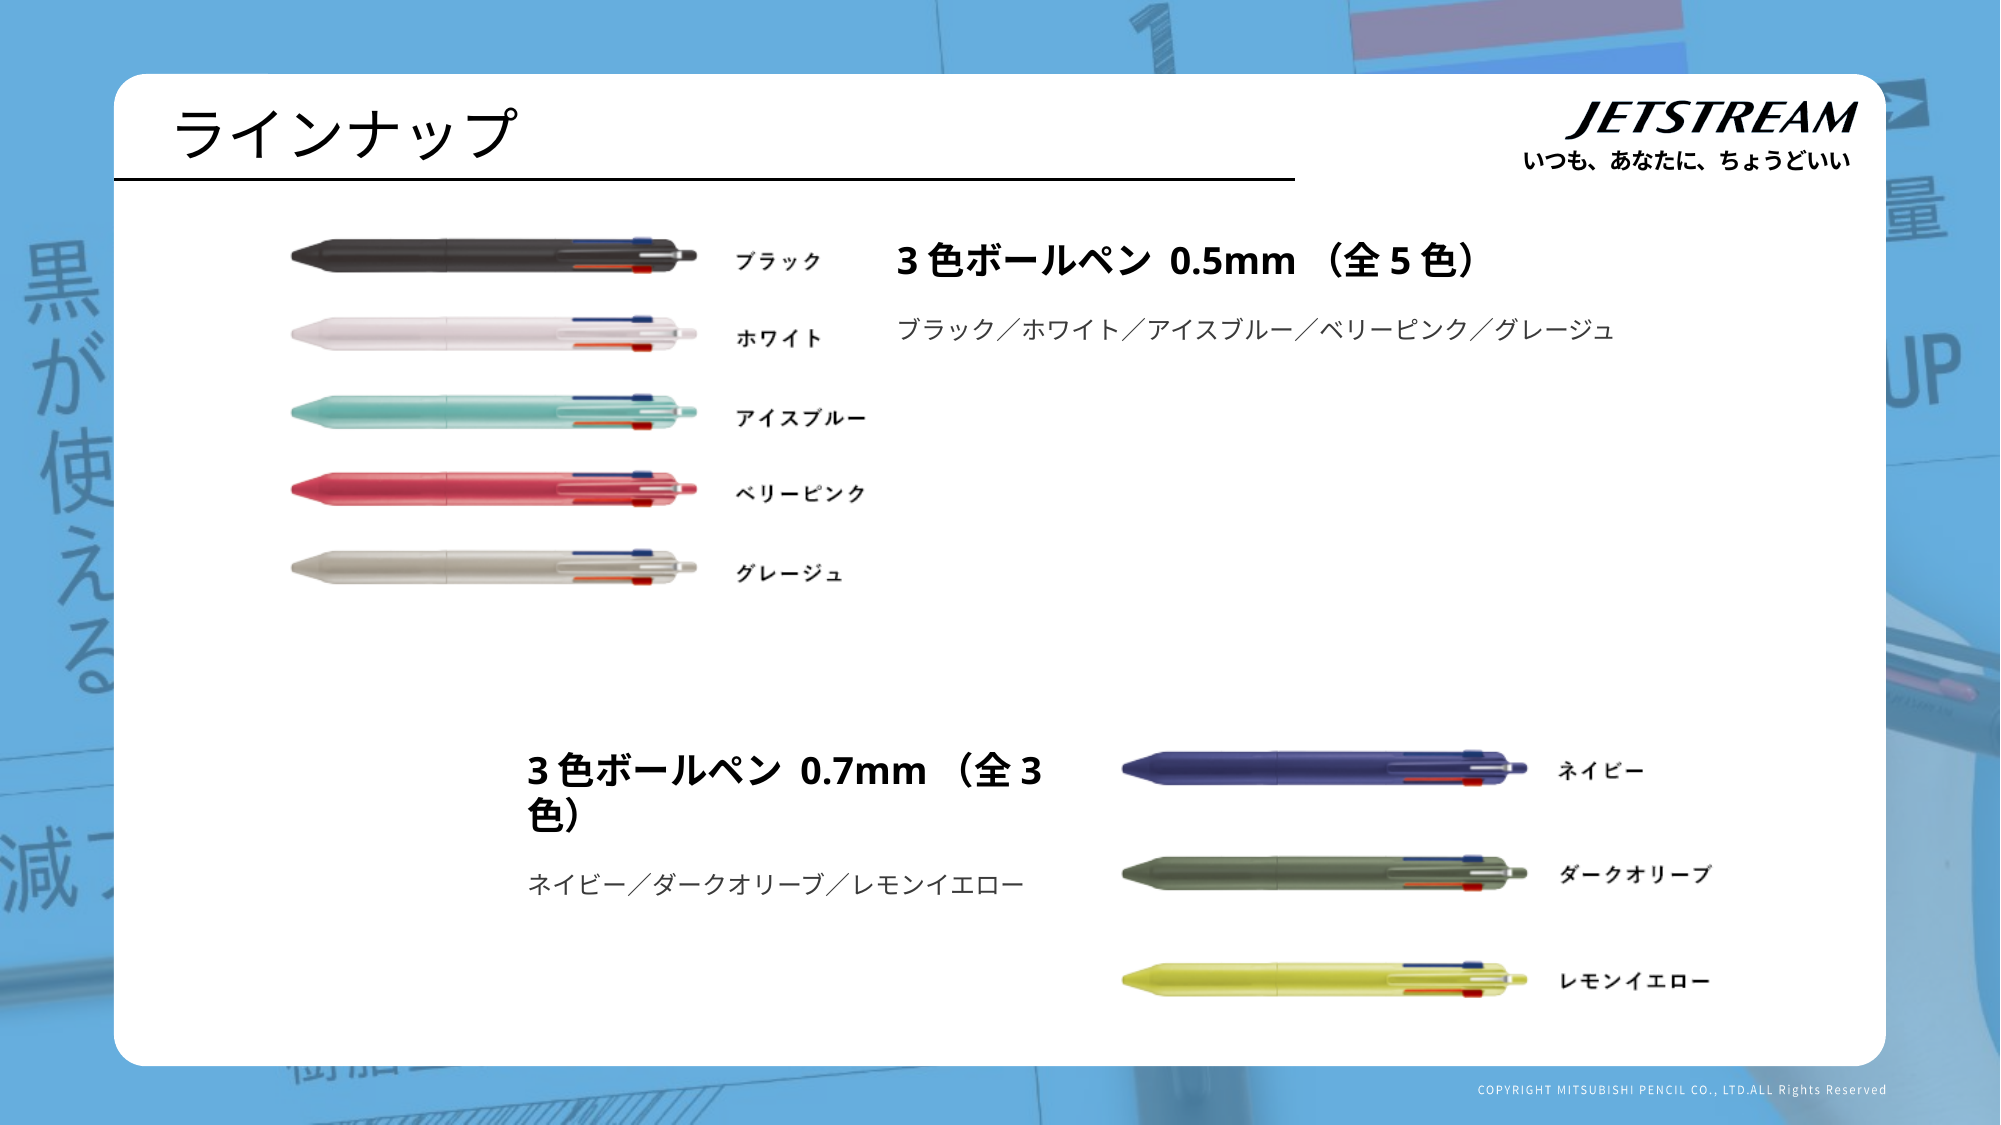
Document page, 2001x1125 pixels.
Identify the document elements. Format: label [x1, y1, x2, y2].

text_box [1465, 97, 1866, 179]
text_box [1477, 1082, 1889, 1098]
picture [0, 0, 2000, 1125]
